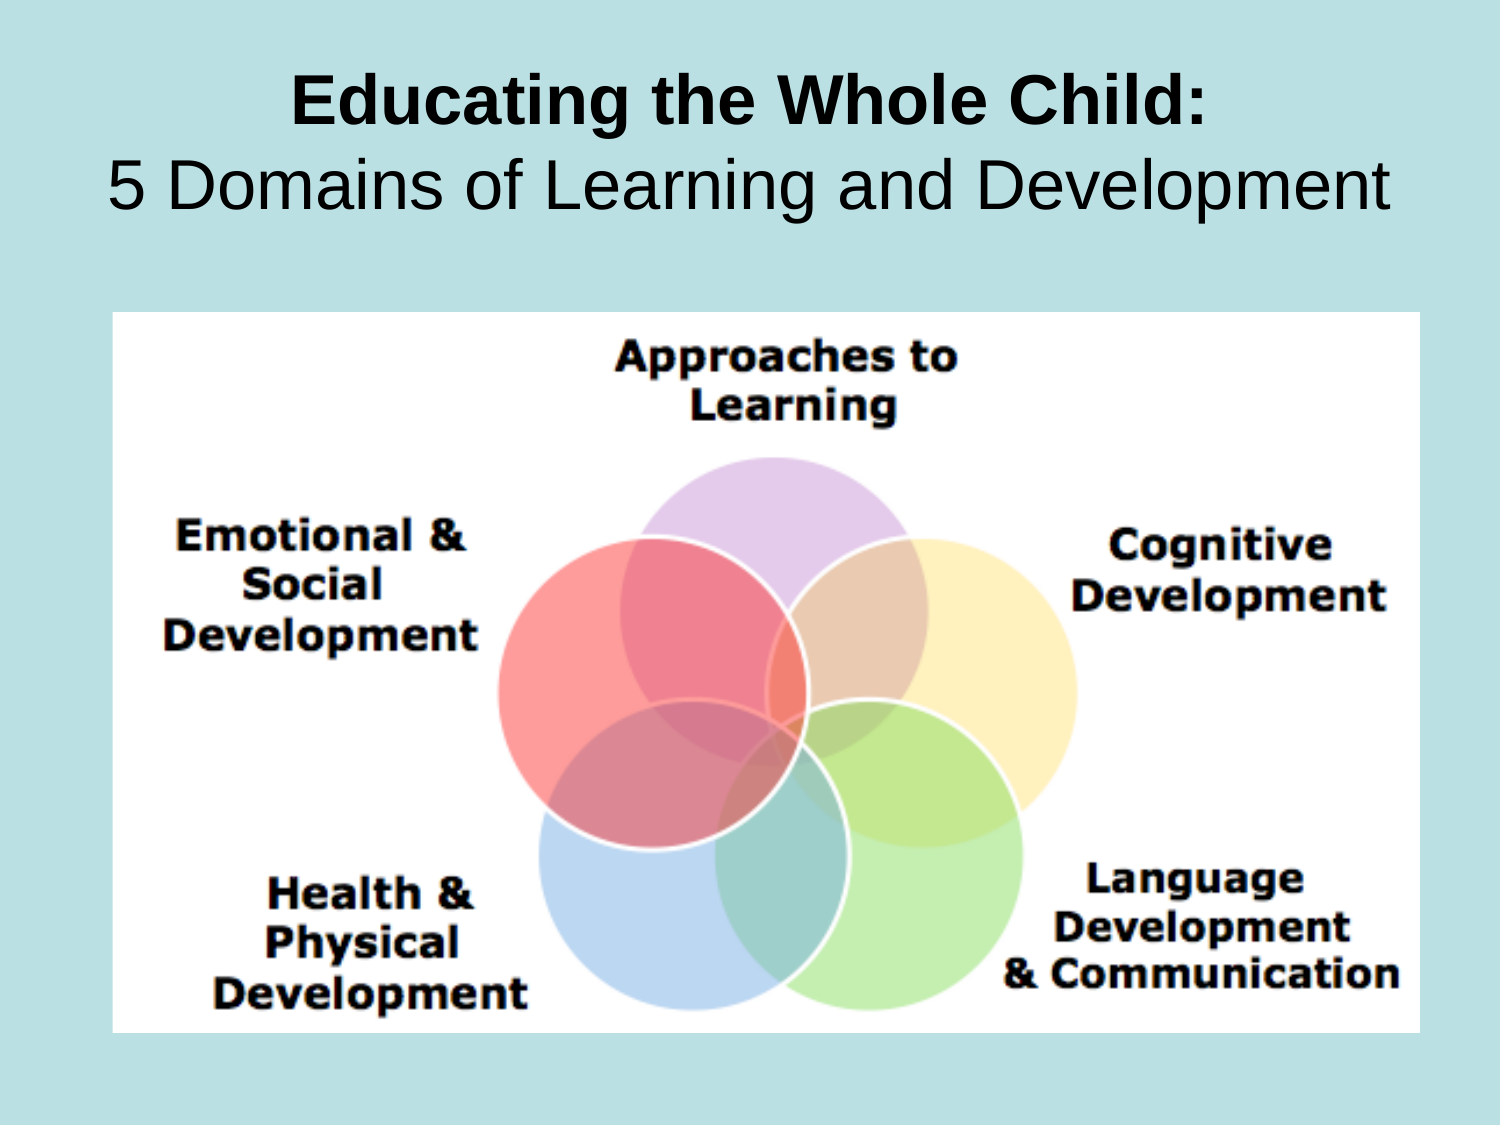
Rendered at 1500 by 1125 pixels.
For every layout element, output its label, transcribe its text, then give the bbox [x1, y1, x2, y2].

title Educating the Whole Child: 5 Domains of Learning and Development [0, 45, 1500, 233]
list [112, 312, 1421, 1036]
